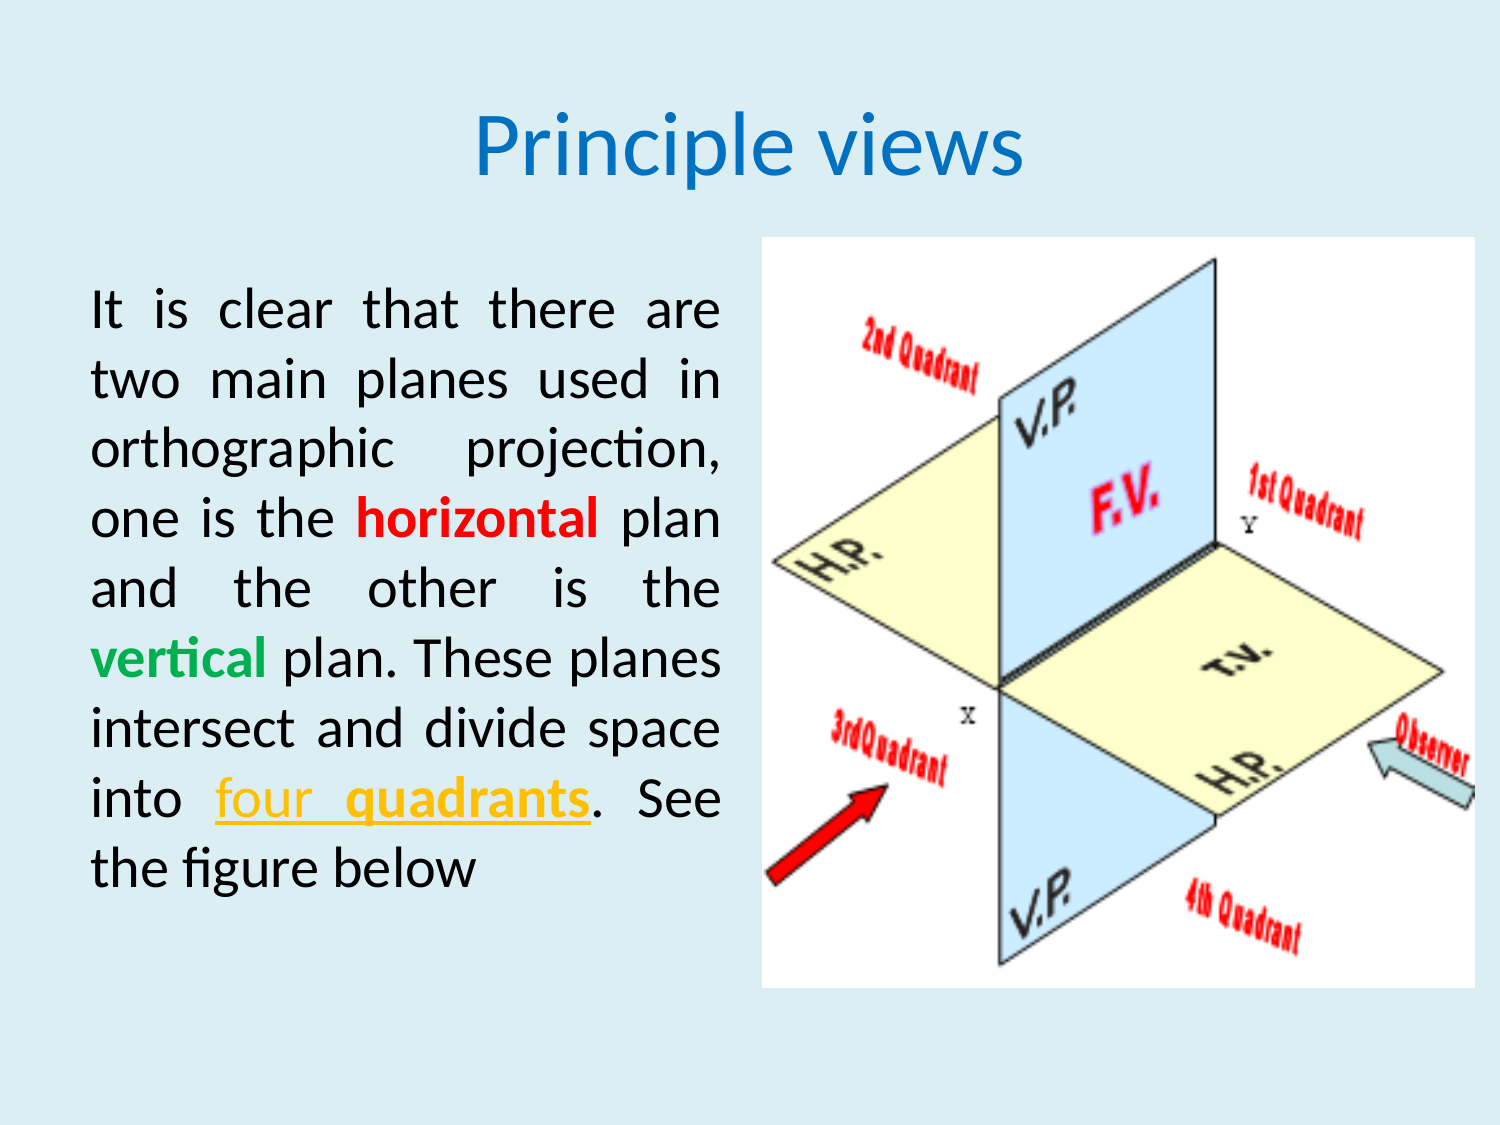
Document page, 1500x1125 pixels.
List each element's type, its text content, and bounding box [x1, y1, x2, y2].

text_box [762, 237, 1475, 988]
list It is clear that there are two main planes used in orthographic projection, one is the horizontal plan and the other is the vertical plan. These planes intersect and divide space into four quadrants. See the figure below [75, 262, 738, 1005]
title Principle views [75, 45, 1425, 233]
